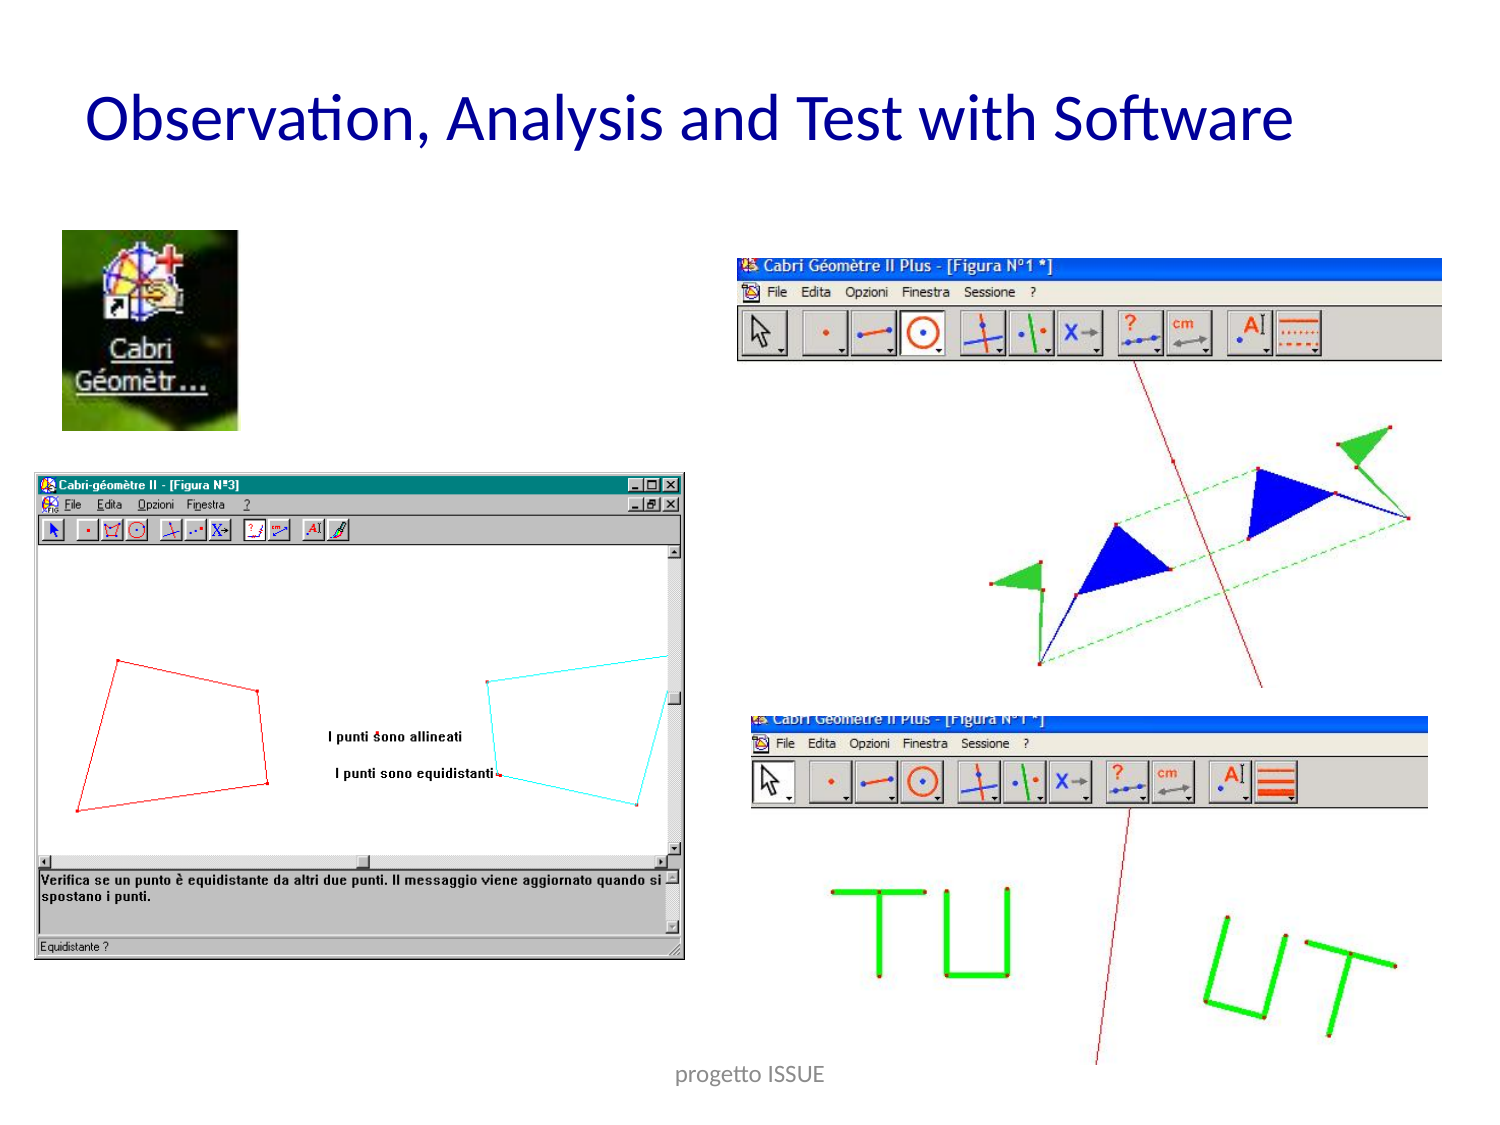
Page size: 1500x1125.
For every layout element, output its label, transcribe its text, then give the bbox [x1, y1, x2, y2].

footer progetto ISSUE [512, 1042, 988, 1103]
text_box Observation, Analysis and Test with Software [70, 66, 1326, 161]
picture [33, 472, 685, 960]
picture [62, 230, 241, 432]
picture [751, 715, 1428, 1066]
picture [737, 258, 1442, 688]
